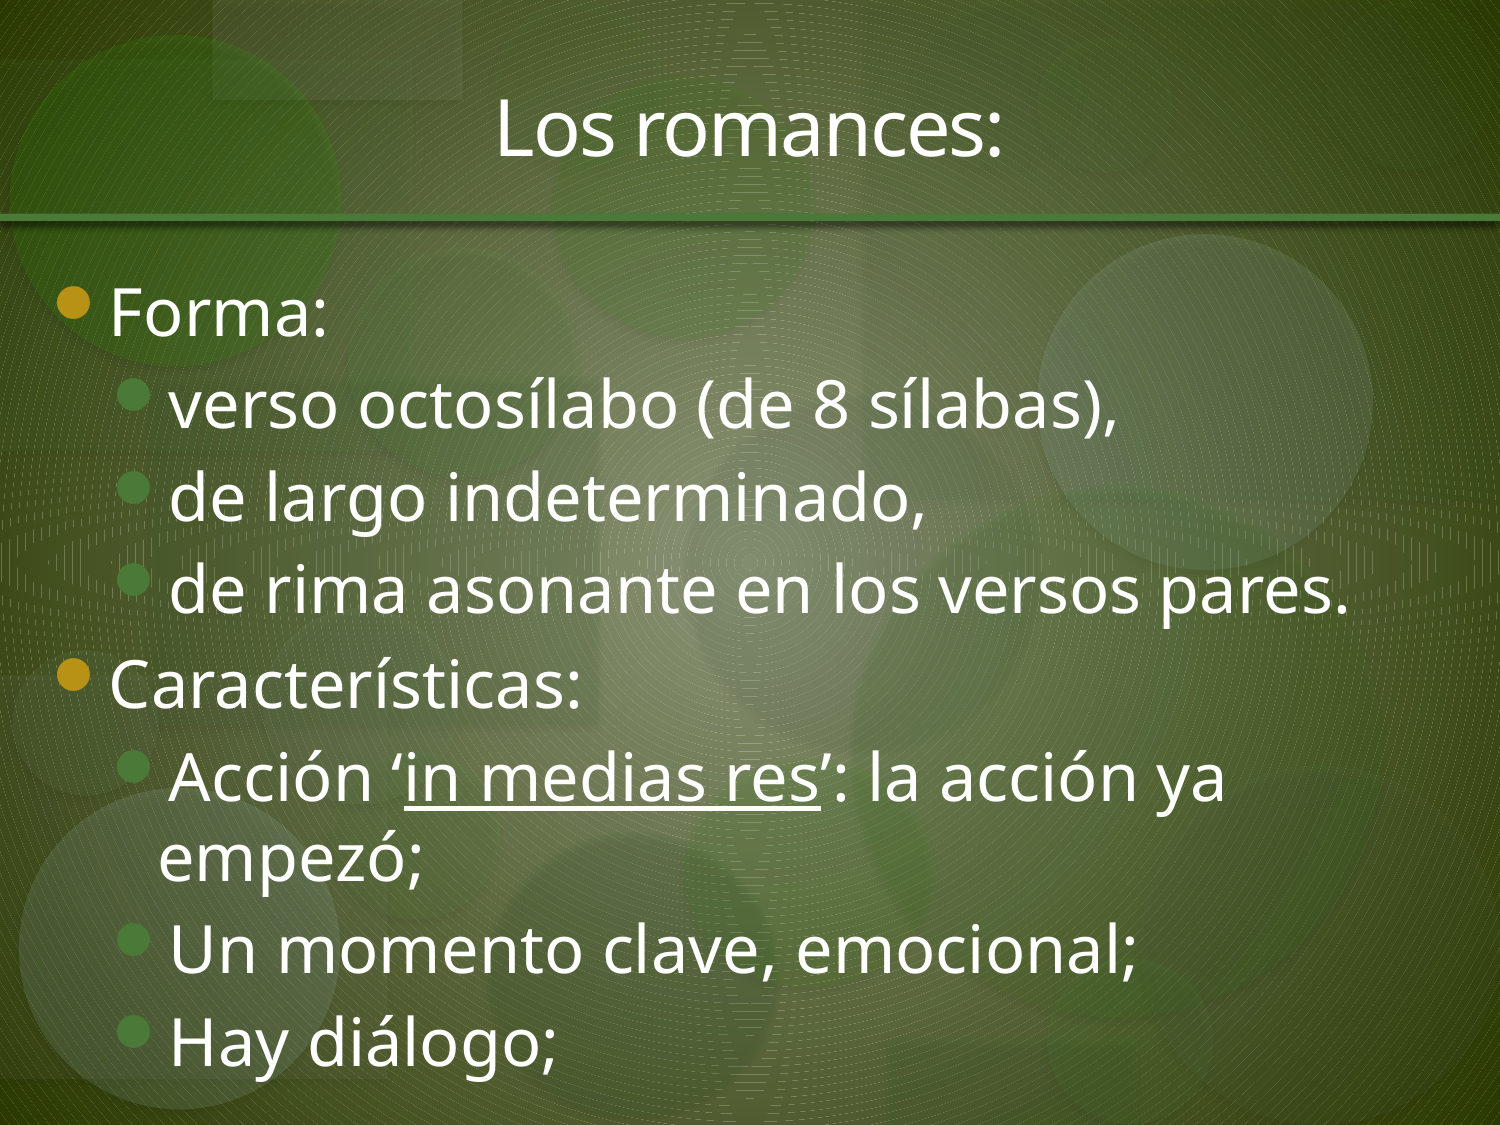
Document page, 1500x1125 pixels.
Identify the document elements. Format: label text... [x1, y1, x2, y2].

title Los romances: [75, 37, 1425, 180]
list Forma: verso octosílabo (de 8 sílabas), de largo indeterminado, de rima asonante en los versos pares. Características: Acción ‘in medias res’: la acción ya empezó; Un momento clave, emocional; Hay diálogo; [37, 262, 1450, 1075]
